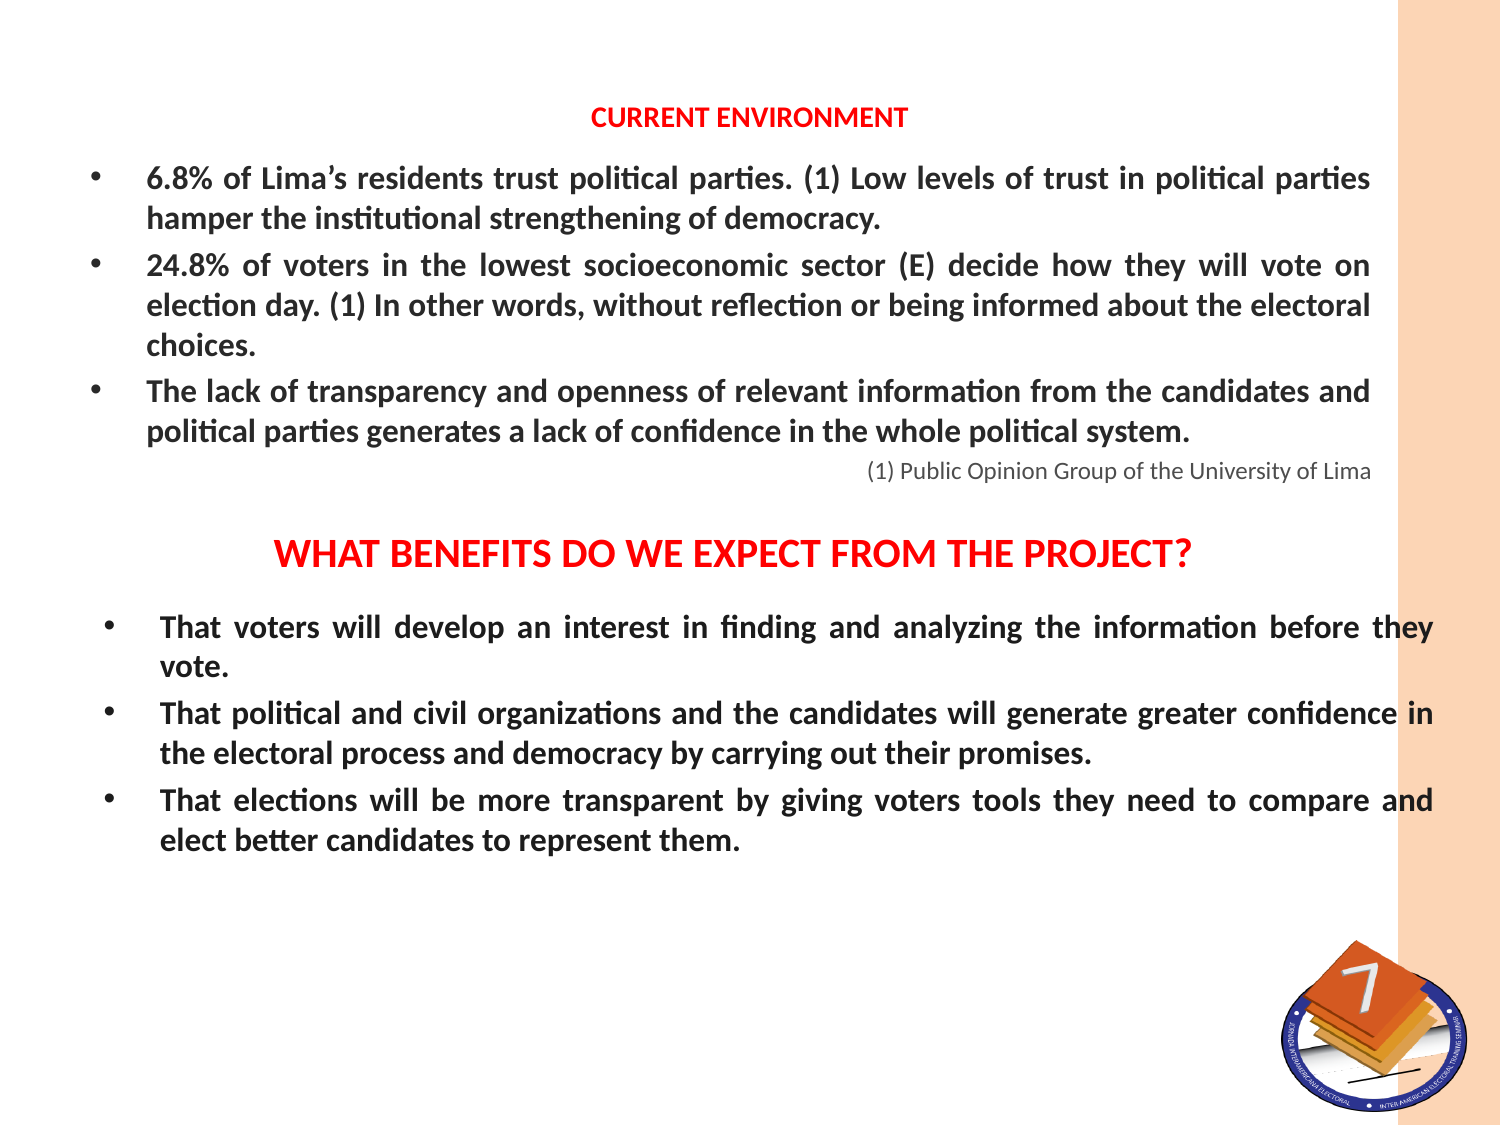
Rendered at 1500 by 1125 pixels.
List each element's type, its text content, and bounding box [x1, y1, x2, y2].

text_box [1398, 0, 1500, 1125]
text_box WHAT BENEFITS DO WE EXPECT FROM THE PROJECT? [76, 503, 1390, 598]
text_box CURRENT ENVIRONMENT [74, 89, 1398, 161]
text_box That voters will develop an interest in finding and analyzing the information before they vote. That political and civil organizations and the candidates will generate greater confidence in the electoral process and democracy by carrying out their promises. That elections will be more transparent by giving voters tools they need to compare and elect better candidates to represent them. [88, 550, 1451, 929]
picture [1281, 940, 1471, 1112]
text_box 6.8% of Lima’s residents trust political parties. (1) Low levels of trust in political parties hamper the institutional strengthening of democracy. 24.8% of voters in the lowest socioeconomic sector (E) decide how they will vote on election day. (1) In other words, without reflection or being informed about the electoral choices. The lack of transparency and openness of relevant information from the candidates and political parties generates a lack of confidence in the whole political system. (1) Public Opinion Group of the University of Lima [75, 149, 1388, 823]
